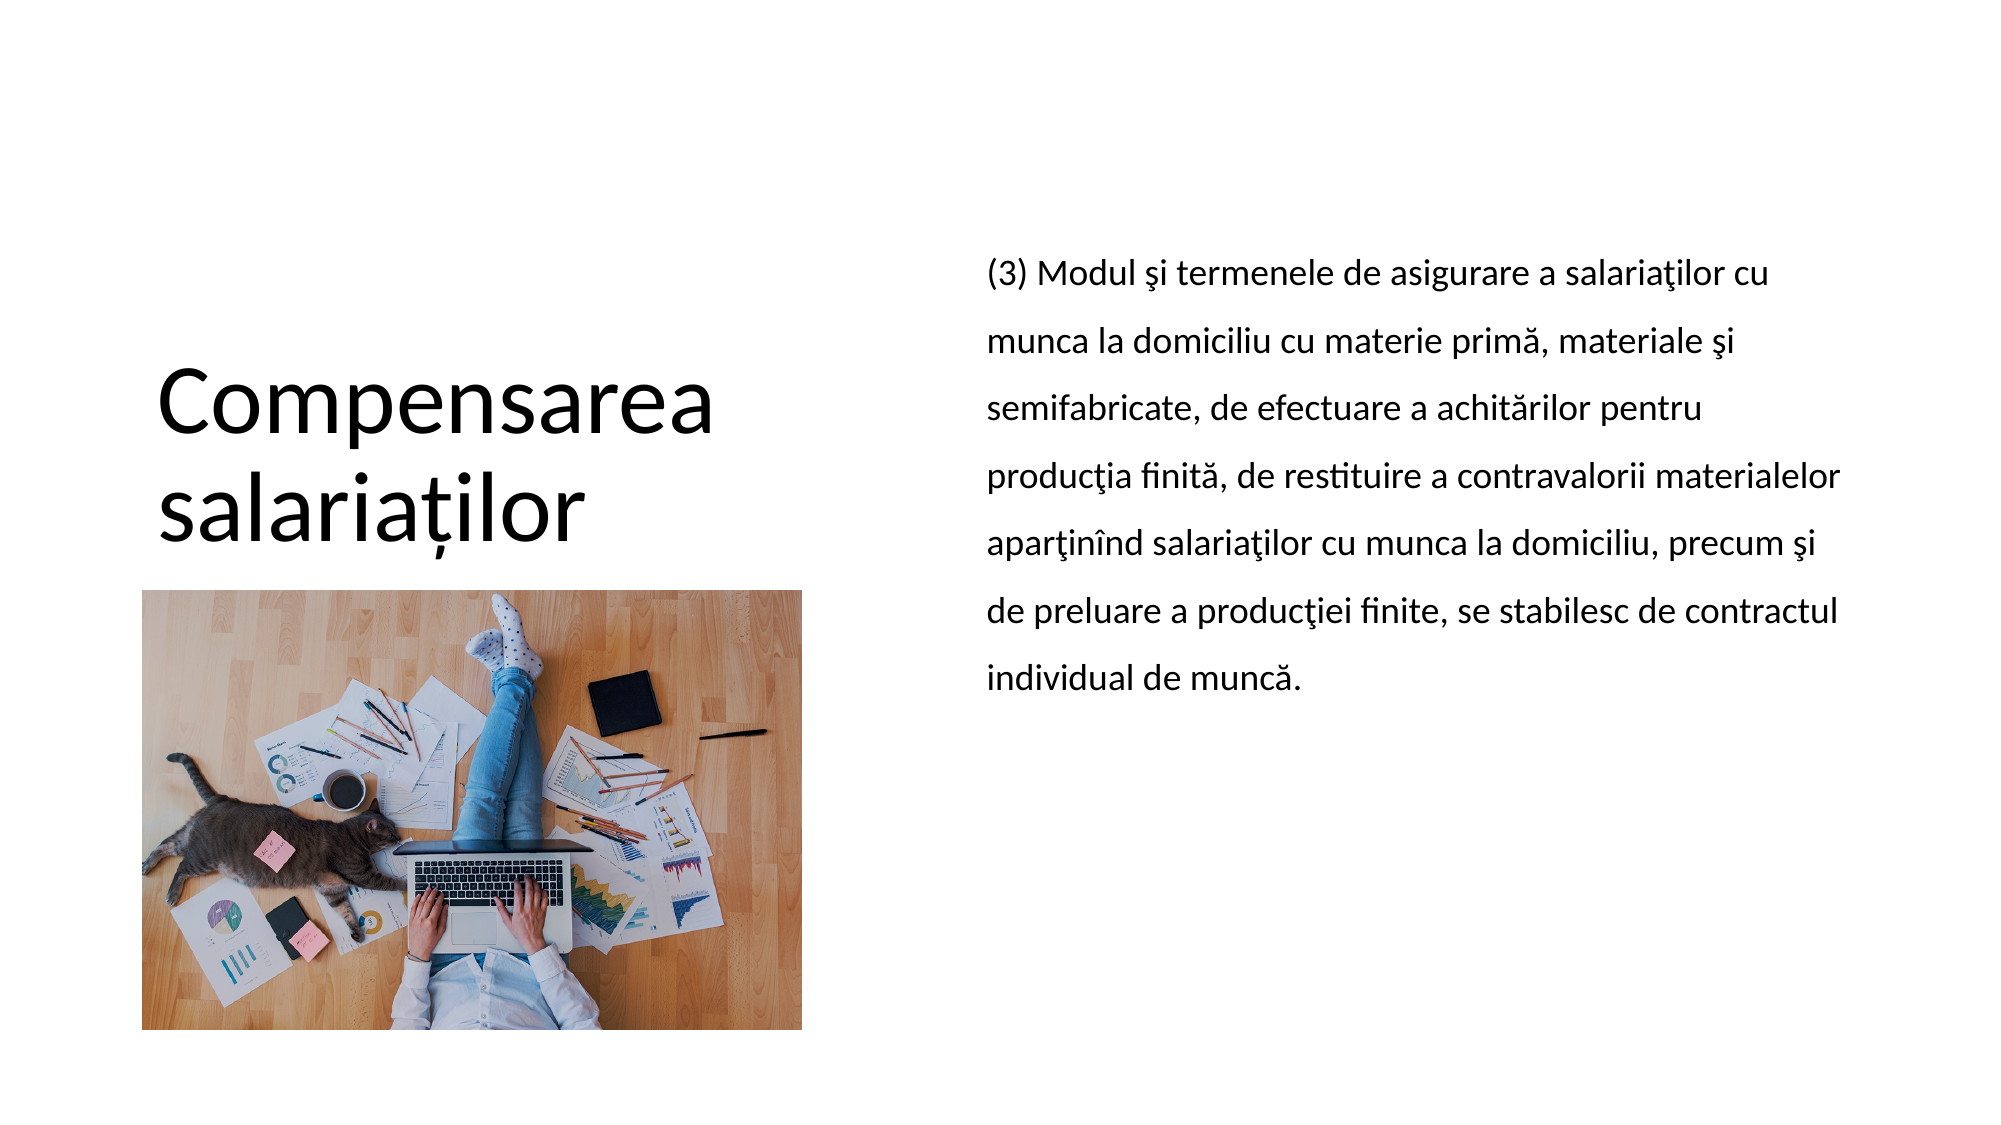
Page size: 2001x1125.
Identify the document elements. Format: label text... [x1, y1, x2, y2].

picture [142, 590, 802, 1031]
text_box (3) Modul şi termenele de asigurare a salariaţilor cu munca la domiciliu cu materie primă, materiale şi semifabricate, de efectuare a achitărilor pentru producţia finită, de restituire a contravalorii materialelor aparţinînd salariaţilor cu munca la domiciliu, precum şi de preluare a producţiei finite, se stabilesc de contractul individual de muncă. [971, 218, 1863, 774]
list Compensarea salariaților [137, 337, 783, 963]
